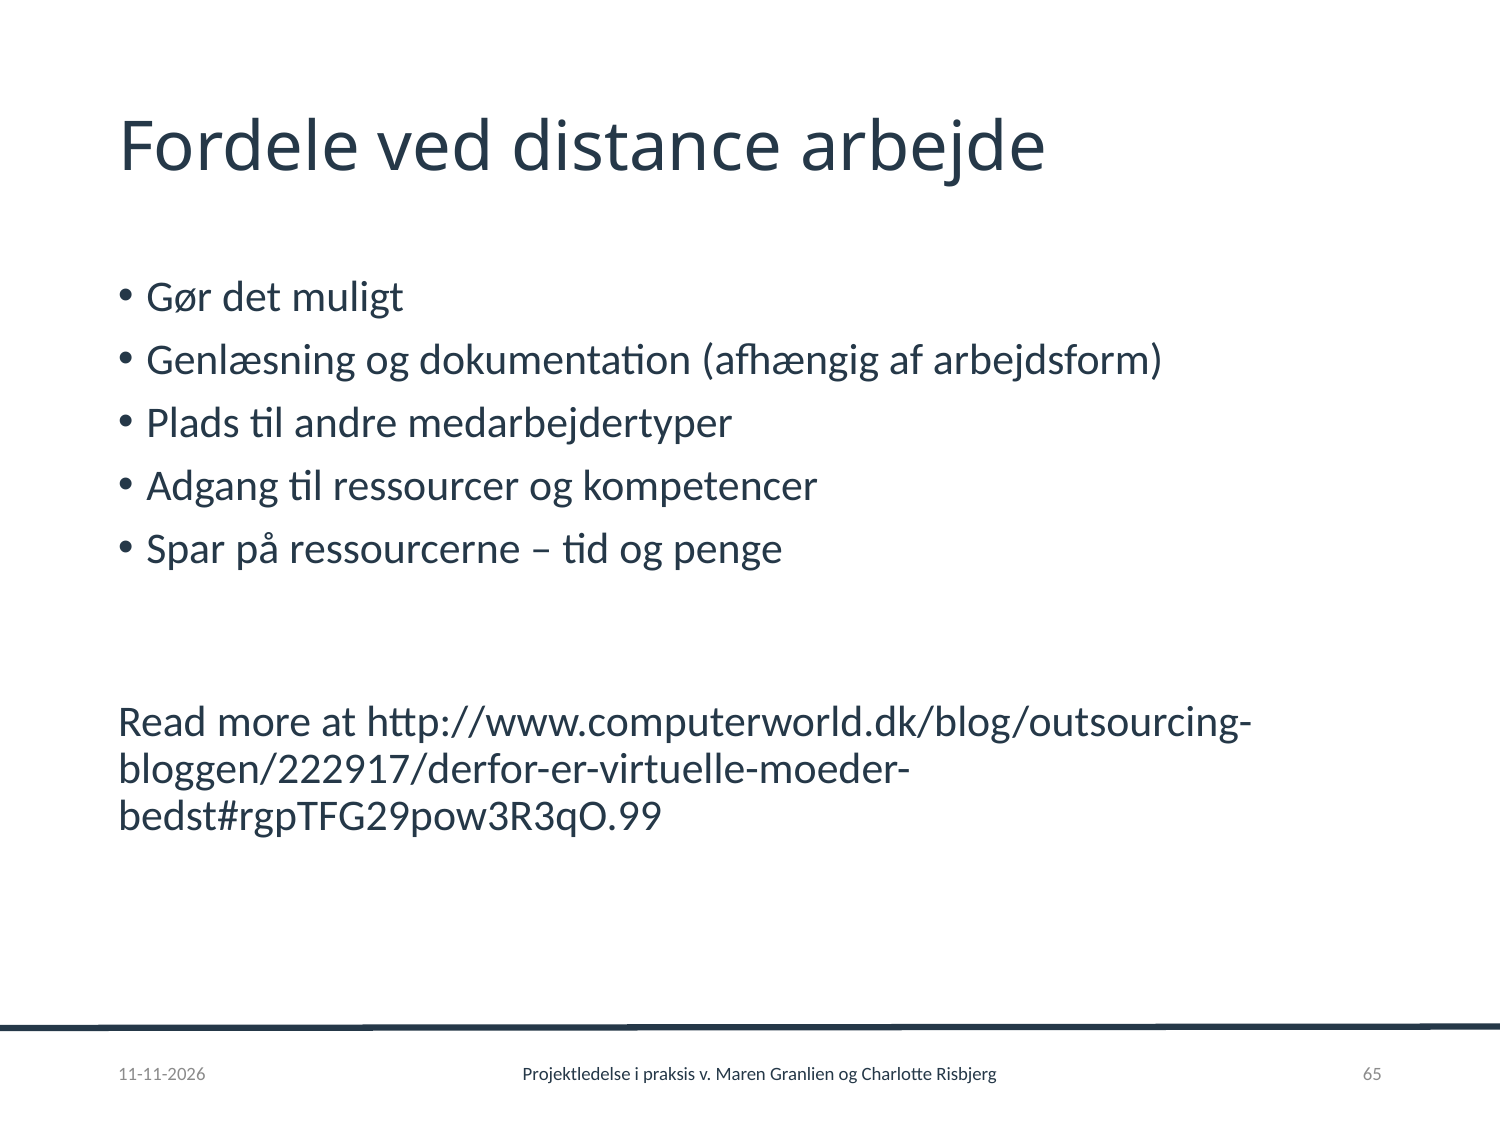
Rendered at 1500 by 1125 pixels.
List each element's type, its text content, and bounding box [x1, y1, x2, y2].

list Gør det muligt Genlæsning og dokumentation (afhængig af arbejdsform) Plads til andre medarbejdertyper Adgang til ressourcer og kompetencer Spar på ressourcerne – tid og penge Read more at http://www.computerworld.dk/blog/outsourcing-bloggen/222917/derfor-er-virtuelle-moeder-bedst#rgpTFG29pow3R3qO.99 [103, 266, 1397, 995]
footer Projektledelse i praksis v. Maren Granlien og Charlotte Risbjerg [265, 1042, 1254, 1103]
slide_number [103, 1042, 252, 1103]
slide_number 65 [1281, 1042, 1397, 1103]
title Fordele ved distance arbejde [103, 39, 1397, 257]
